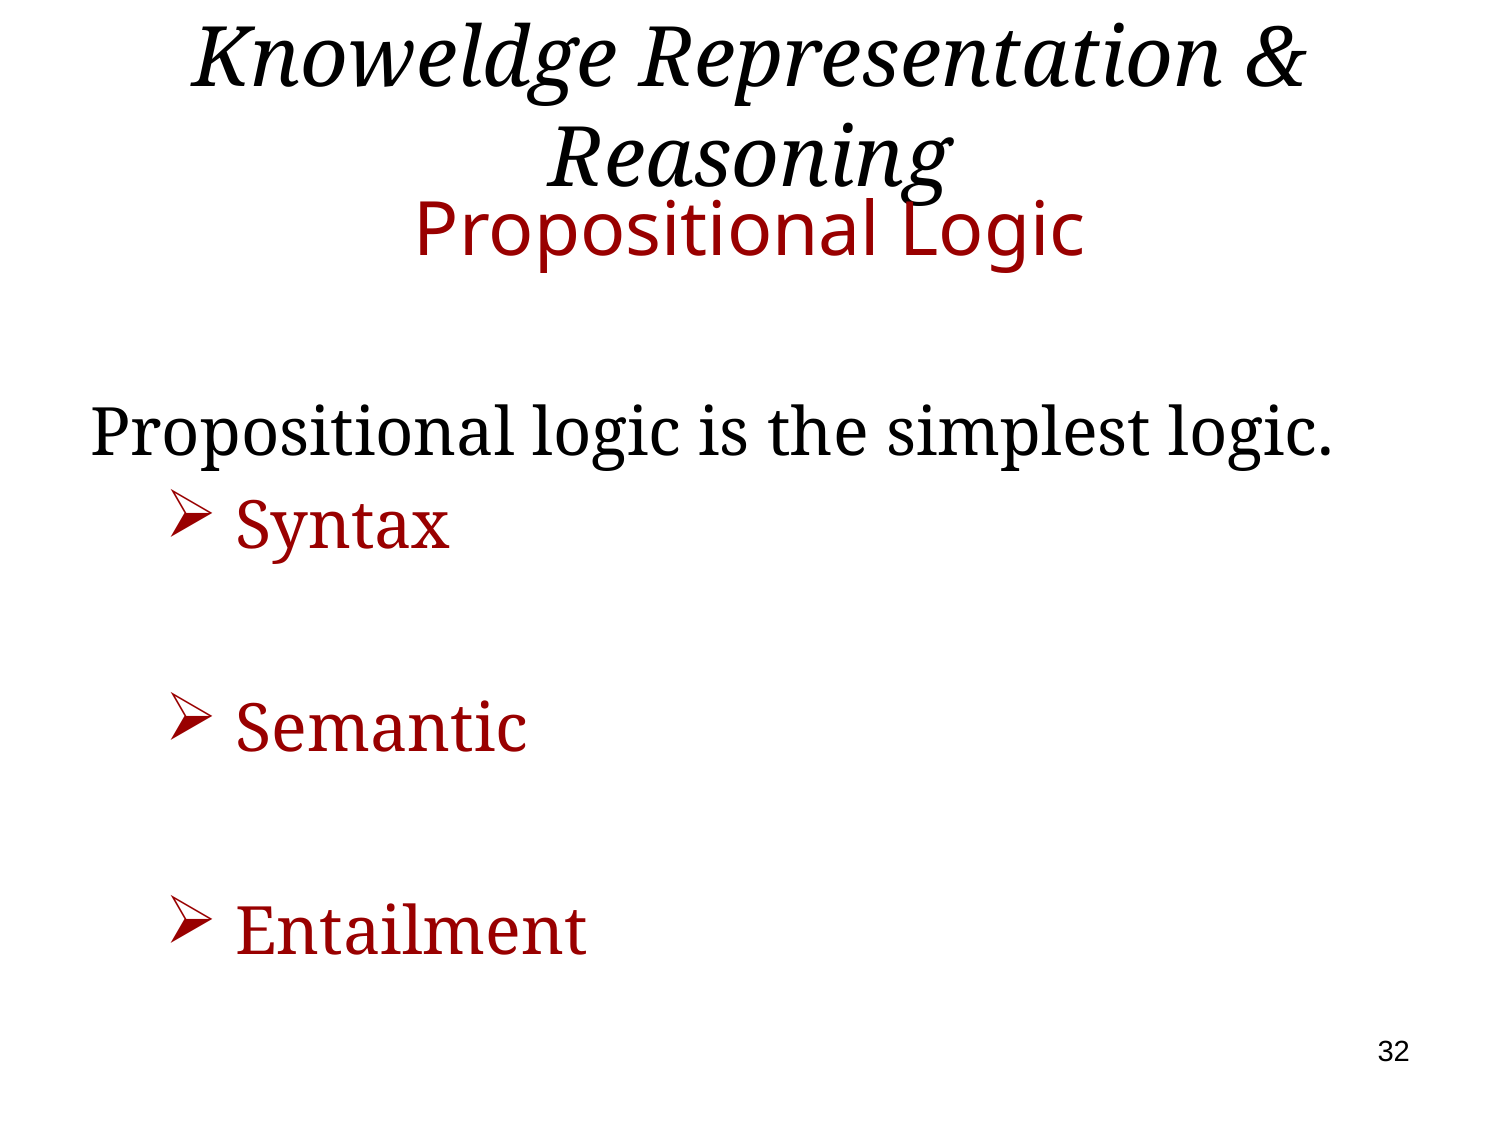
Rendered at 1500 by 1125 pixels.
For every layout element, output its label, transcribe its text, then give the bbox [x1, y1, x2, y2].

list Propositional Logic Propositional logic is the simplest logic. Syntax Semantic Entailment [74, 172, 1426, 1006]
title Knoweldge Representation & Reasoning [74, 44, 1426, 162]
slide_number 32 [1074, 1024, 1426, 1103]
